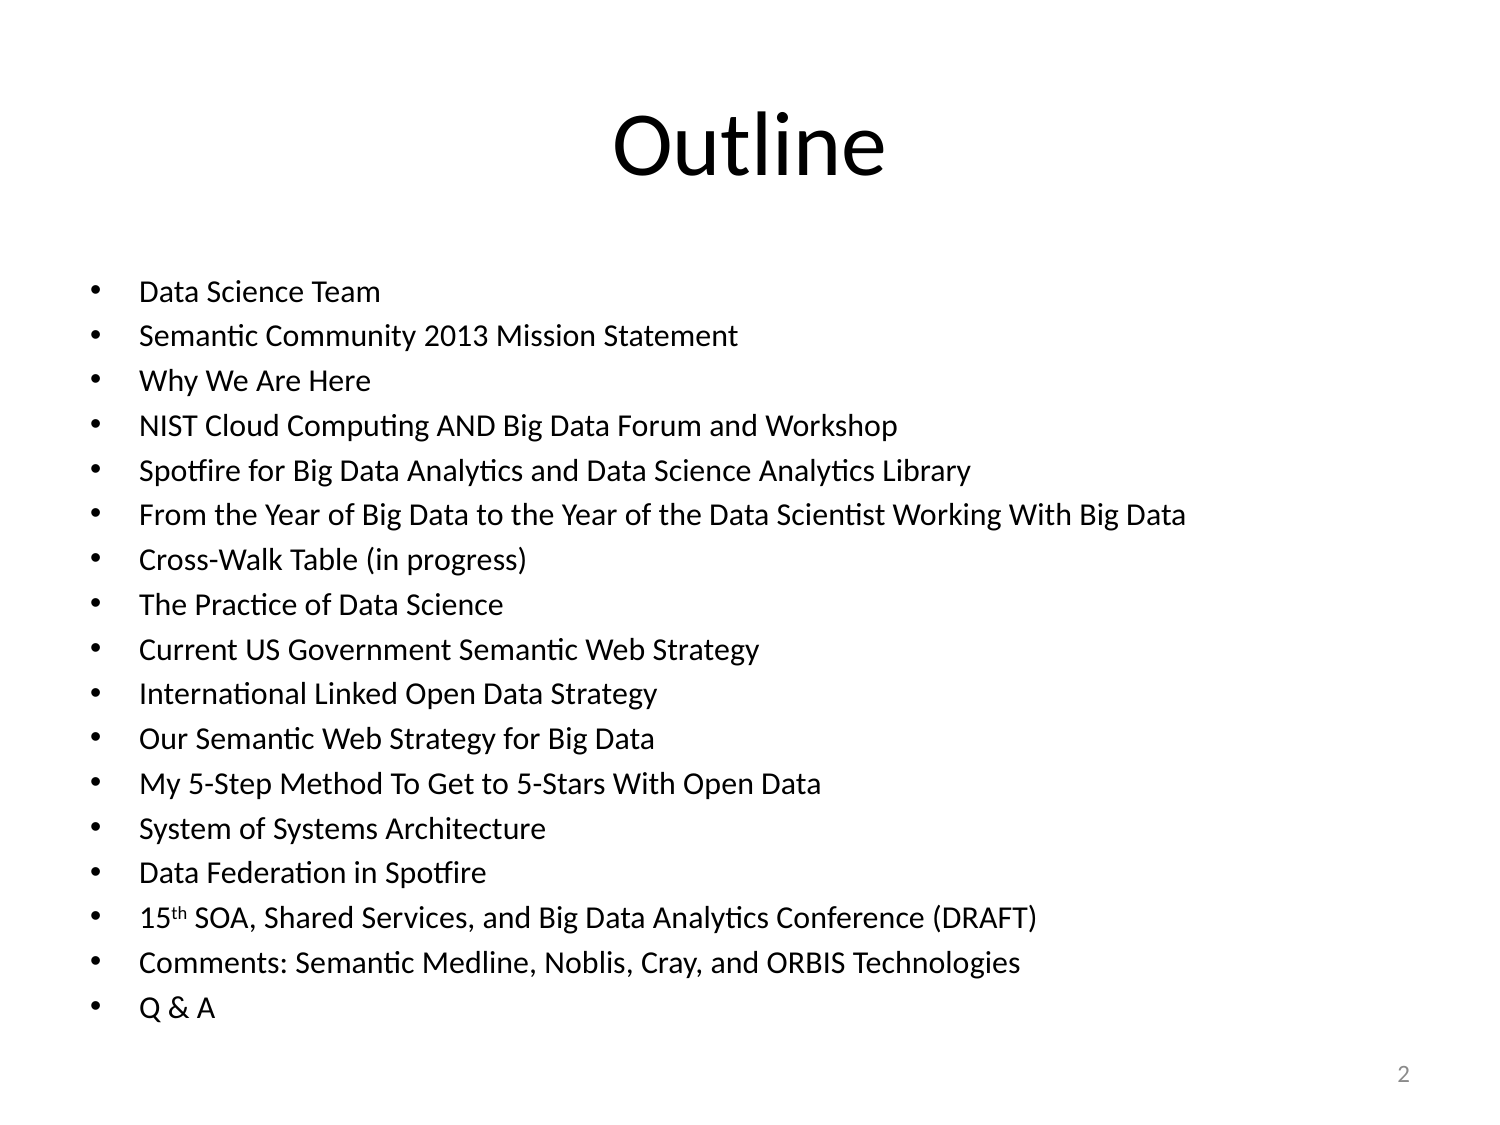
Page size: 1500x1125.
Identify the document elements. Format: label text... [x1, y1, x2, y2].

slide_number 2 [1074, 1042, 1425, 1103]
list Data Science Team Semantic Community 2013 Mission Statement Why We Are Here NIST Cloud Computing AND Big Data Forum and Workshop Spotfire for Big Data Analytics and Data Science Analytics Library From the Year of Big Data to the Year of the Data Scientist Working With Big Data Cross-Walk Table (in progress) The Practice of Data Science Current US Government Semantic Web Strategy International Linked Open Data Strategy Our Semantic Web Strategy for Big Data My 5-Step Method To Get to 5-Stars With Open Data System of Systems Architecture Data Federation in Spotfire 15th SOA, Shared Services, and Big Data Analytics Conference (DRAFT) Comments: Semantic Medline, Noblis, Cray, and ORBIS Technologies Q & A [75, 262, 1425, 1038]
title Outline [75, 45, 1425, 233]
